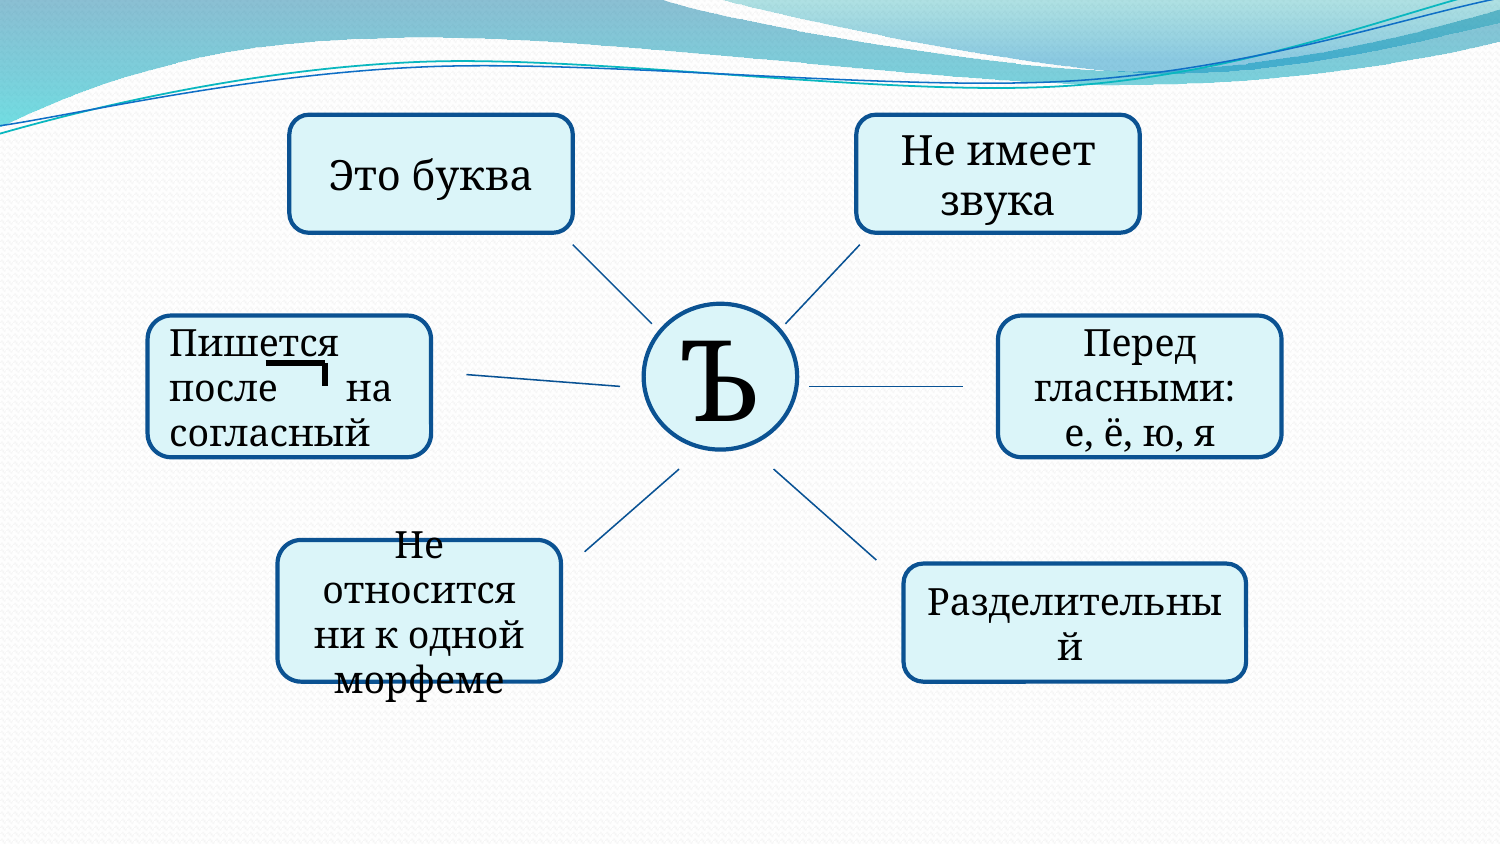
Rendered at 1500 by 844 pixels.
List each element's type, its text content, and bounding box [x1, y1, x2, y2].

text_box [584, 468, 680, 552]
text_box Пишется после на согласный [145, 313, 434, 460]
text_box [773, 468, 877, 561]
text_box Это буква [287, 112, 575, 235]
text_box Перед гласными: е, ё, ю, я [995, 313, 1284, 460]
text_box Ъ [641, 301, 800, 452]
text_box Не имеет звука [854, 112, 1142, 235]
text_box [466, 374, 621, 387]
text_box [572, 244, 653, 324]
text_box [785, 244, 860, 324]
text_box Не относится ни к одной морфеме [275, 537, 564, 684]
text_box Разделительный [901, 561, 1249, 684]
